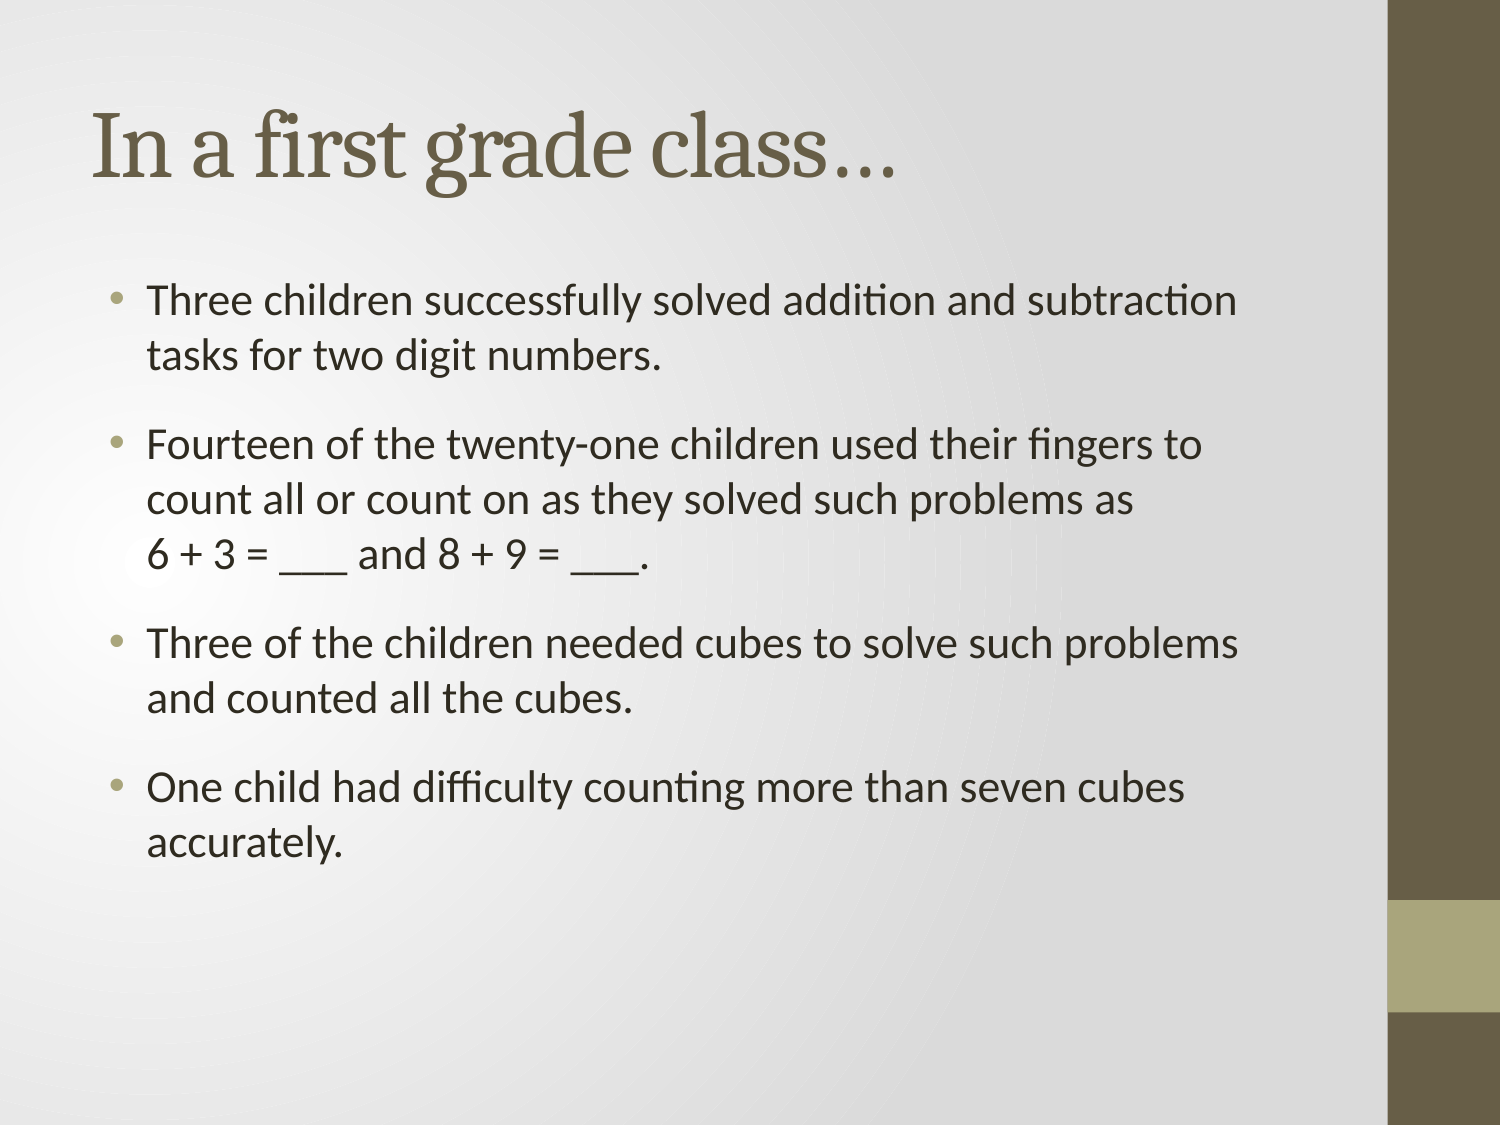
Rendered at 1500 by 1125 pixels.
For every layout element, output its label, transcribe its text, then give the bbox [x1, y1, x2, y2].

list Three children successfully solved addition and subtraction tasks for two digit numbers. Fourteen of the twenty-one children used their fingers to count all or count on as they solved such problems as 6 + 3 = ___ and 8 + 9 = ___. Three of the children needed cubes to solve such problems and counted all the cubes. One child had difficulty counting more than seven cubes accurately. [74, 262, 1326, 1051]
title In a first grade class… [75, 45, 1325, 233]
